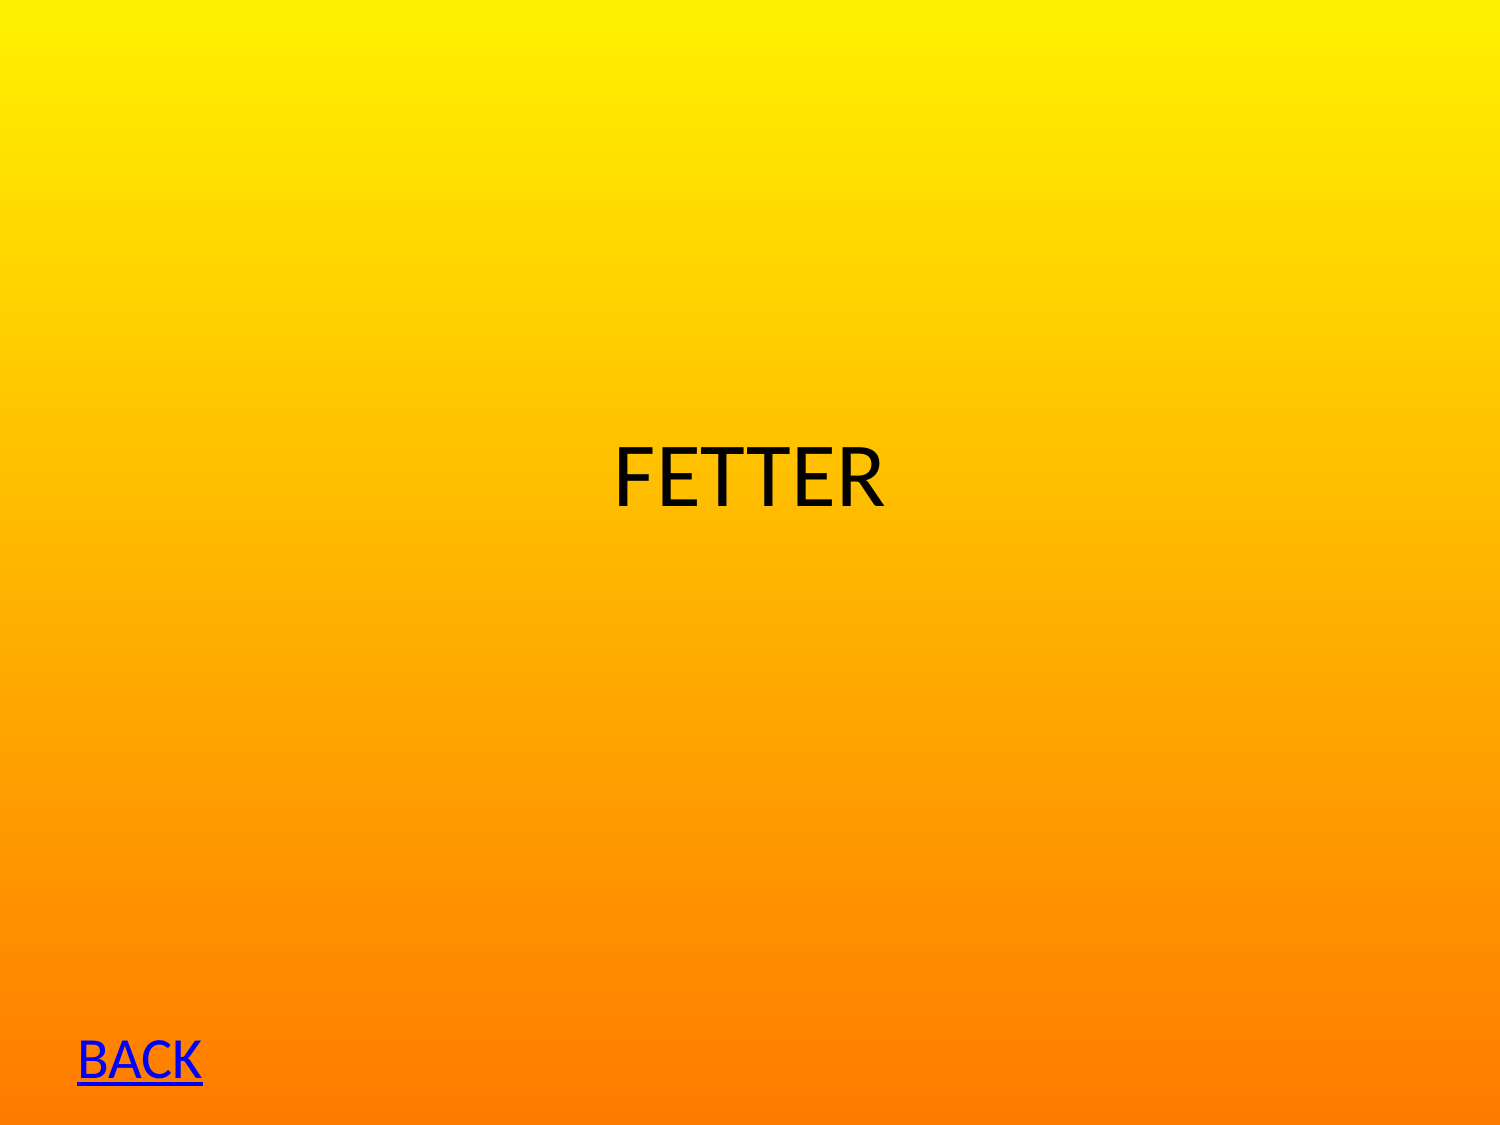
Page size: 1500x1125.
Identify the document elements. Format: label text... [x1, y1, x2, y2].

title FETTER [112, 349, 1388, 591]
text_box BACK [62, 1012, 275, 1098]
